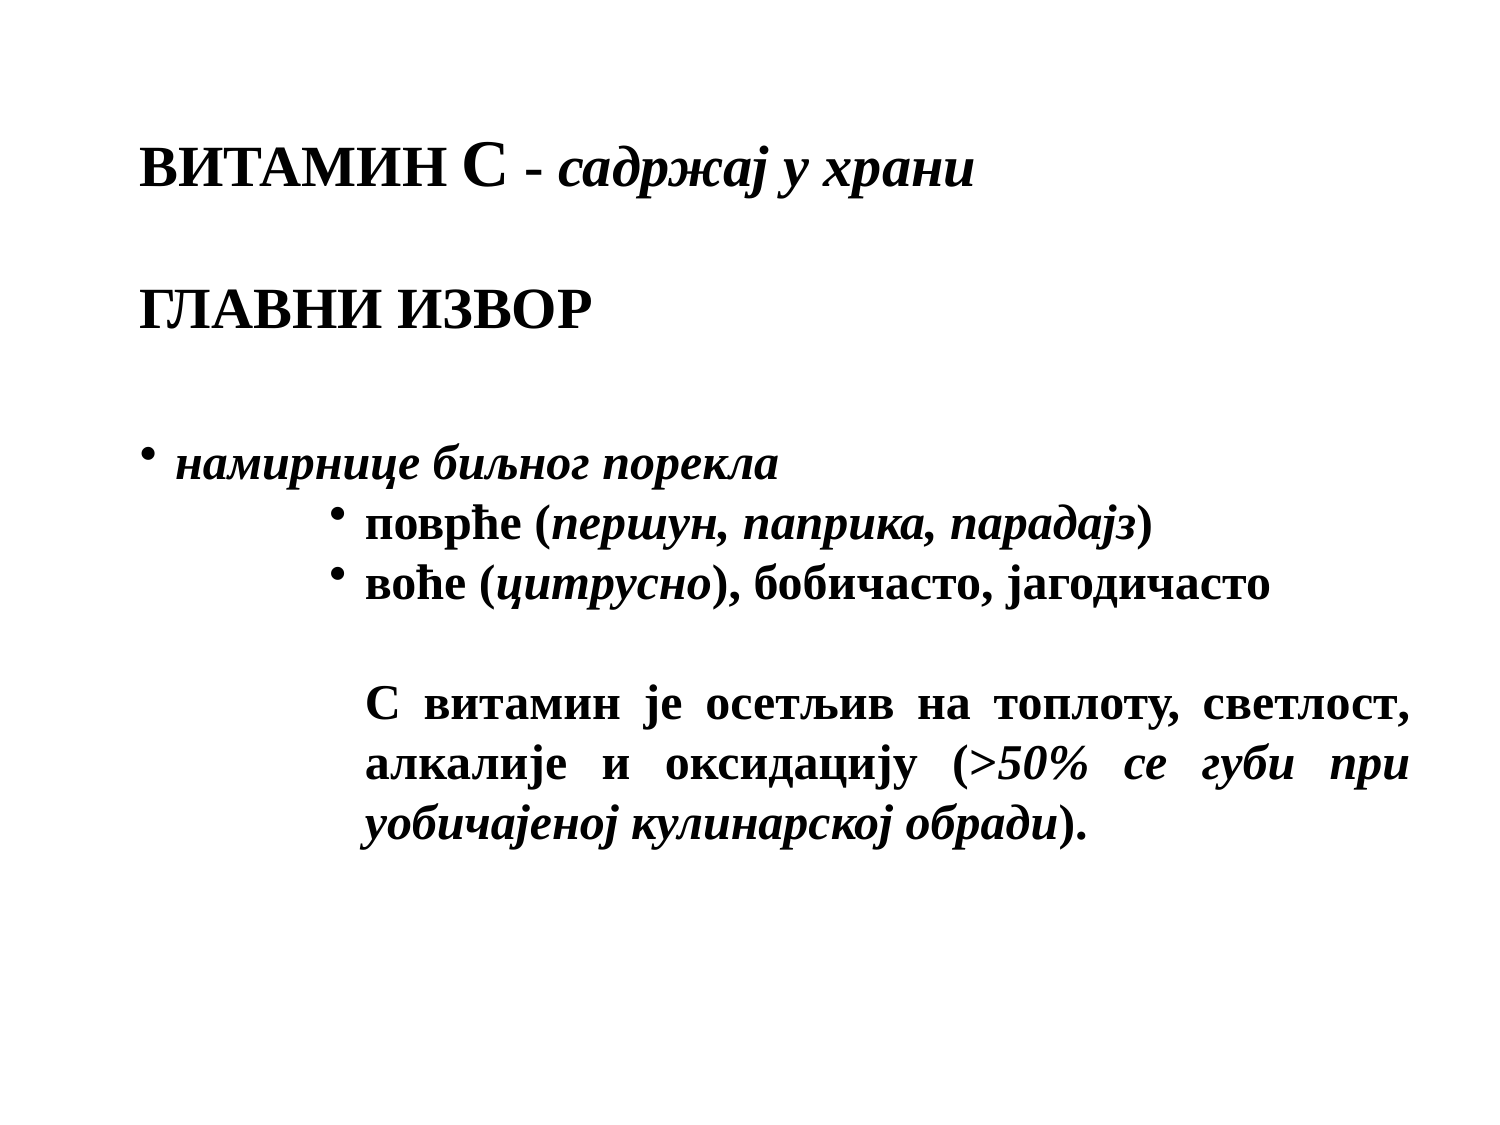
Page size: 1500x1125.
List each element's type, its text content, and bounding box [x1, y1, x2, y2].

text_box ВИТАМИН C - садржај у храни ГЛАВНИ ИЗВОР намирнице биљног порекла поврће (першун, паприка, парадајз) воће (цитрусно), бобичасто, јагодичасто C витамин је осетљив на топлоту, светлост, алкалије и оксидацију (>50% се губи при уобичајеној кулинарској обради). [125, 112, 1425, 858]
